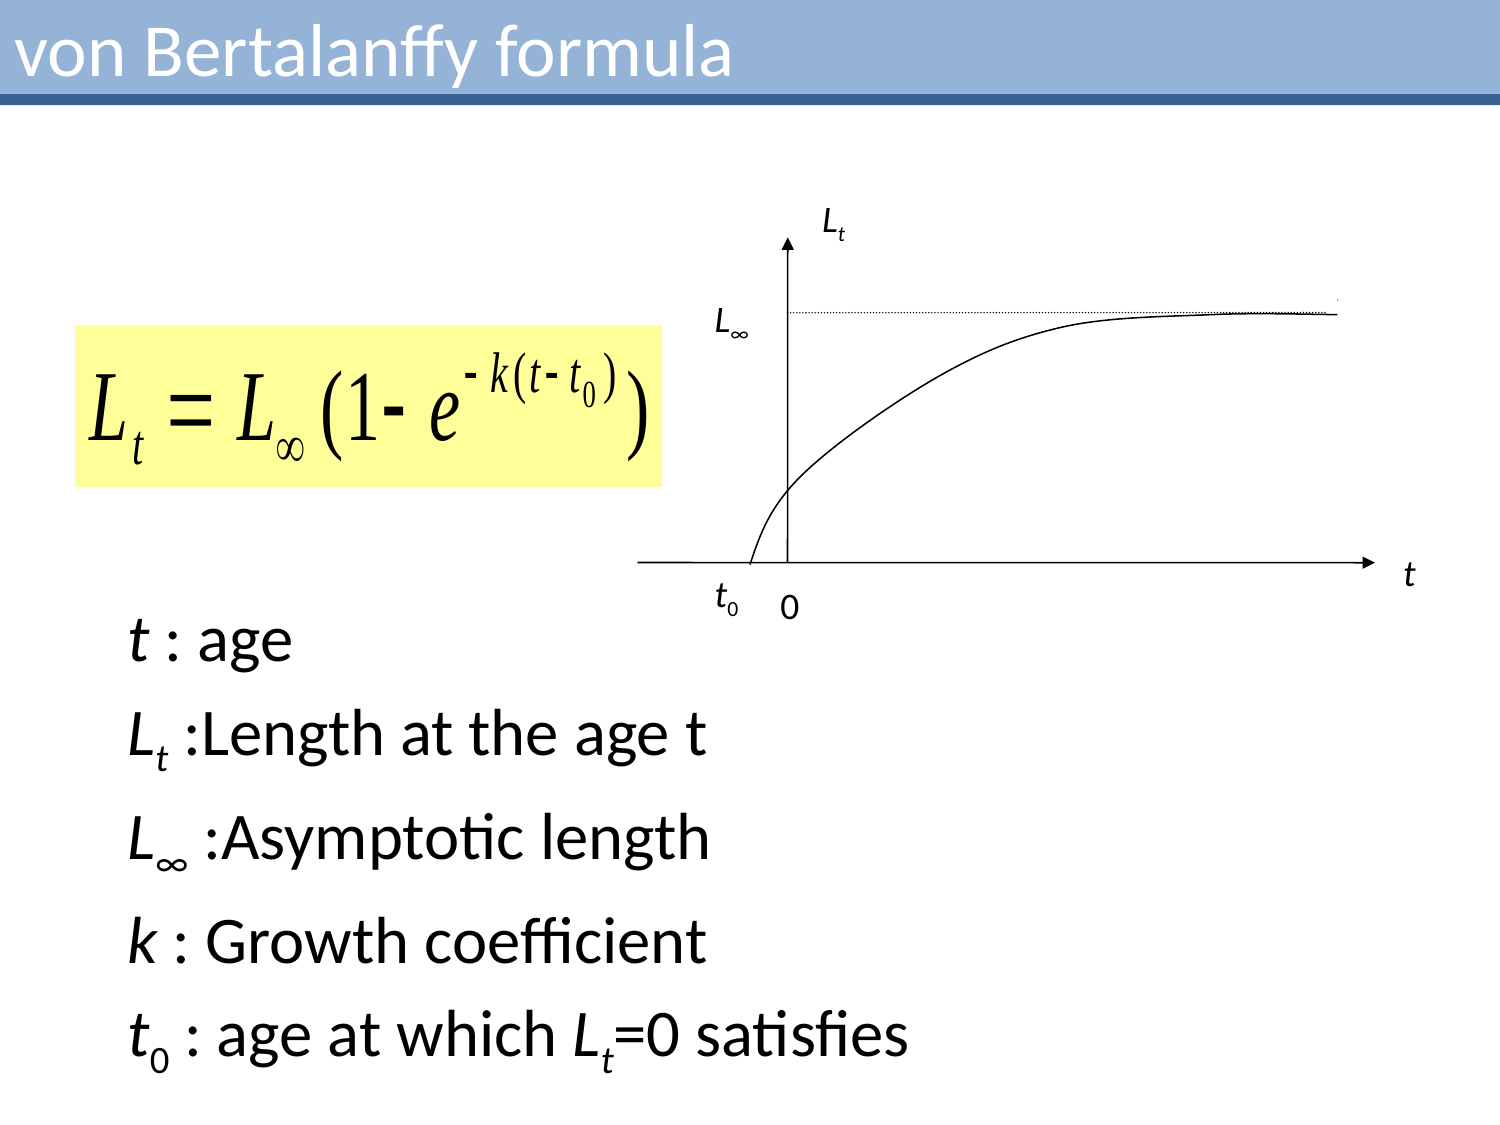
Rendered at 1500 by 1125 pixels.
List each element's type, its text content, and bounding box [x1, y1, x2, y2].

text_box [0, 94, 1500, 106]
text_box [74, 324, 632, 488]
list t : age Lt :Length at the age t L∞ :Asymptotic length k : Growth coefficient t0 : age at which Lt=0 satisfies [112, 587, 1388, 1075]
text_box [637, 187, 1432, 651]
text_box von Bertalanffy formula [0, 0, 1500, 94]
